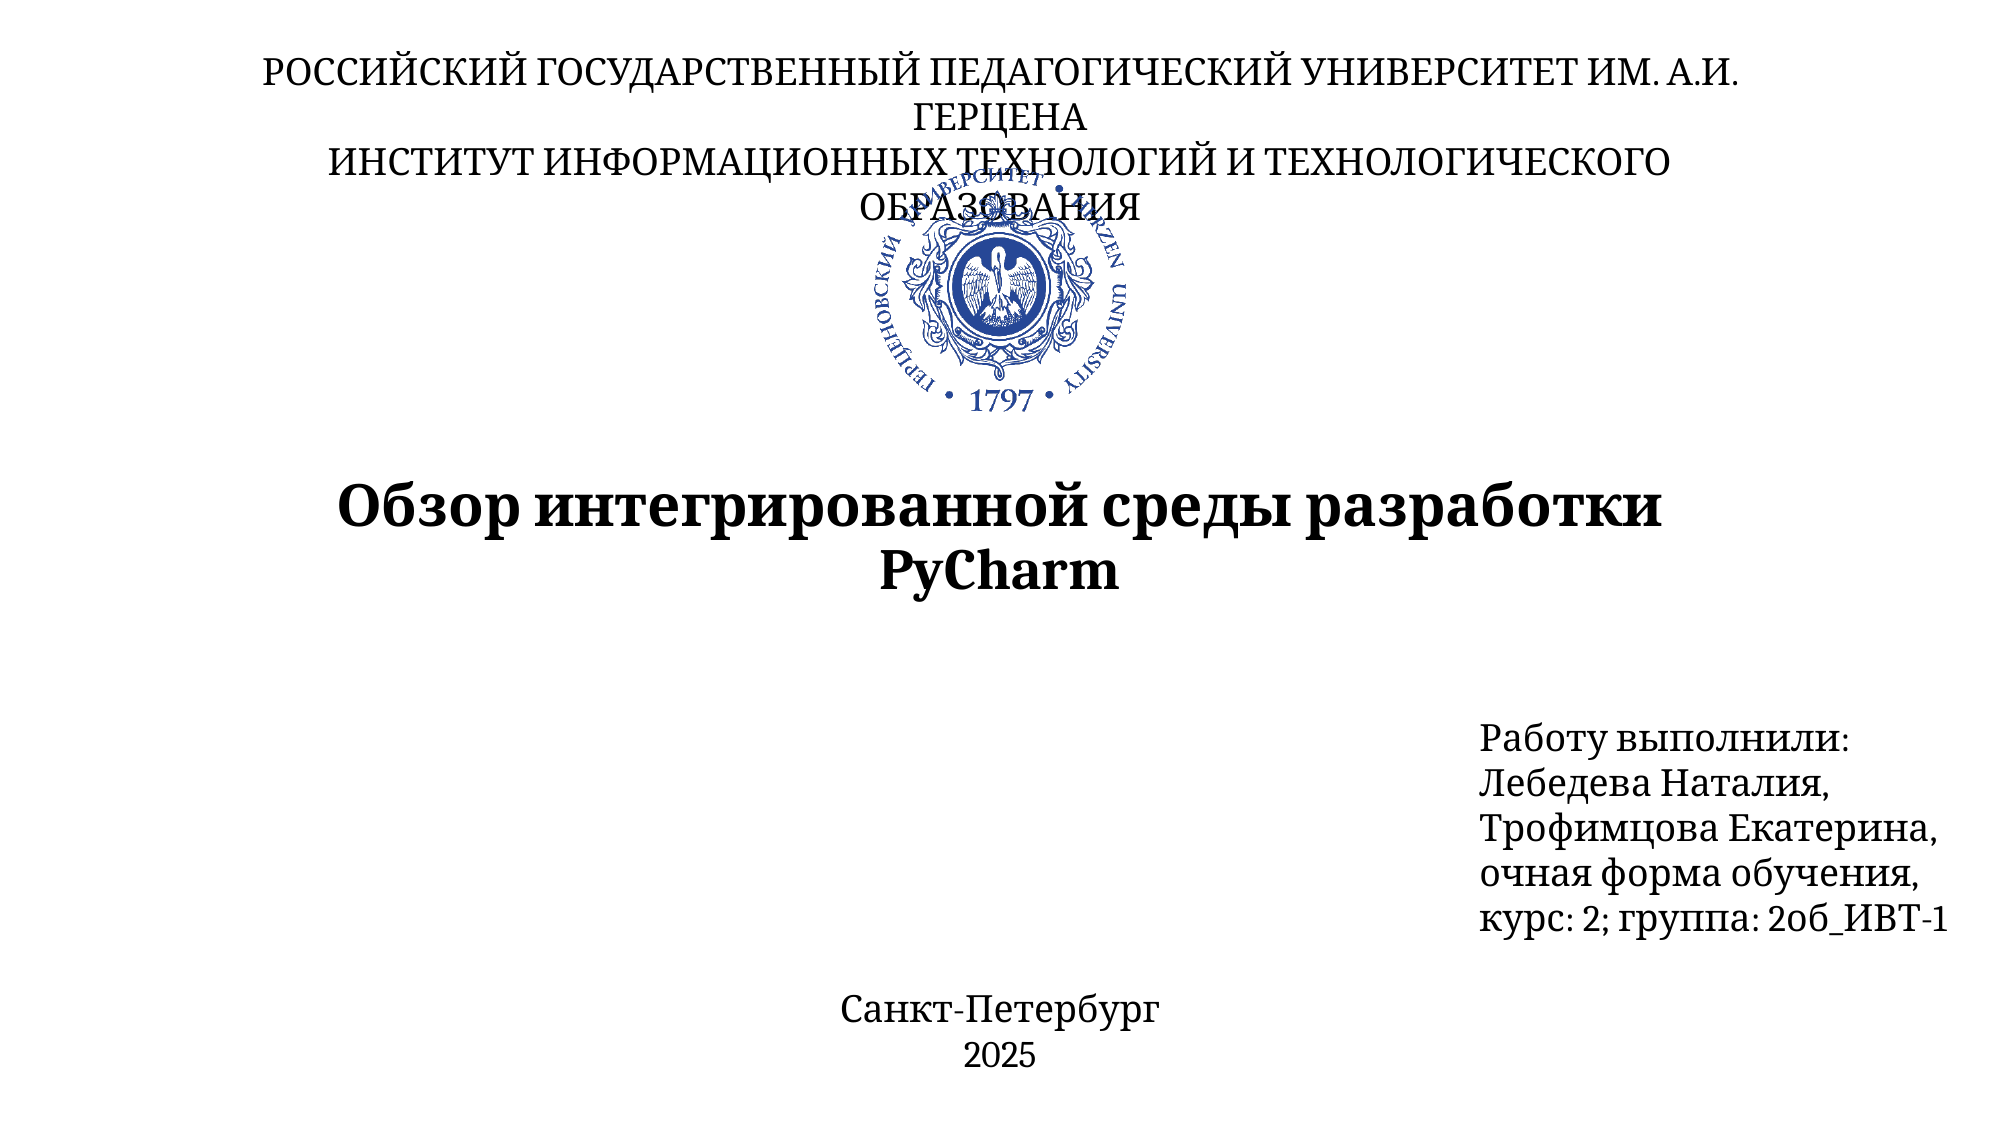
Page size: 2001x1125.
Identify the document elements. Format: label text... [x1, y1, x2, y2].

text_box РОССИЙСКИЙ ГОСУДАРСТВЕННЫЙ ПЕДАГОГИЧЕСКИЙ УНИВЕРСИТЕТ ИМ. А.И. ГЕРЦЕНА ИНСТИТУТ ИНФОРМАЦИОННЫХ ТЕХНОЛОГИЙ И ТЕХНОЛОГИЧЕСКОГО ОБРАЗОВАНИЯ [189, 40, 1811, 236]
text_box Работу выполнили: Лебедева Наталия, Трофимцова Екатерина, очная форма обучения, курс: 2; группа: 2об_ИВТ-1 [1459, 693, 1970, 959]
text_box Санкт-Петербург 2025 [825, 977, 1175, 1083]
picture [874, 166, 1126, 413]
text_box Обзор интегрированной среды разработки PyCharm [242, 515, 1758, 610]
